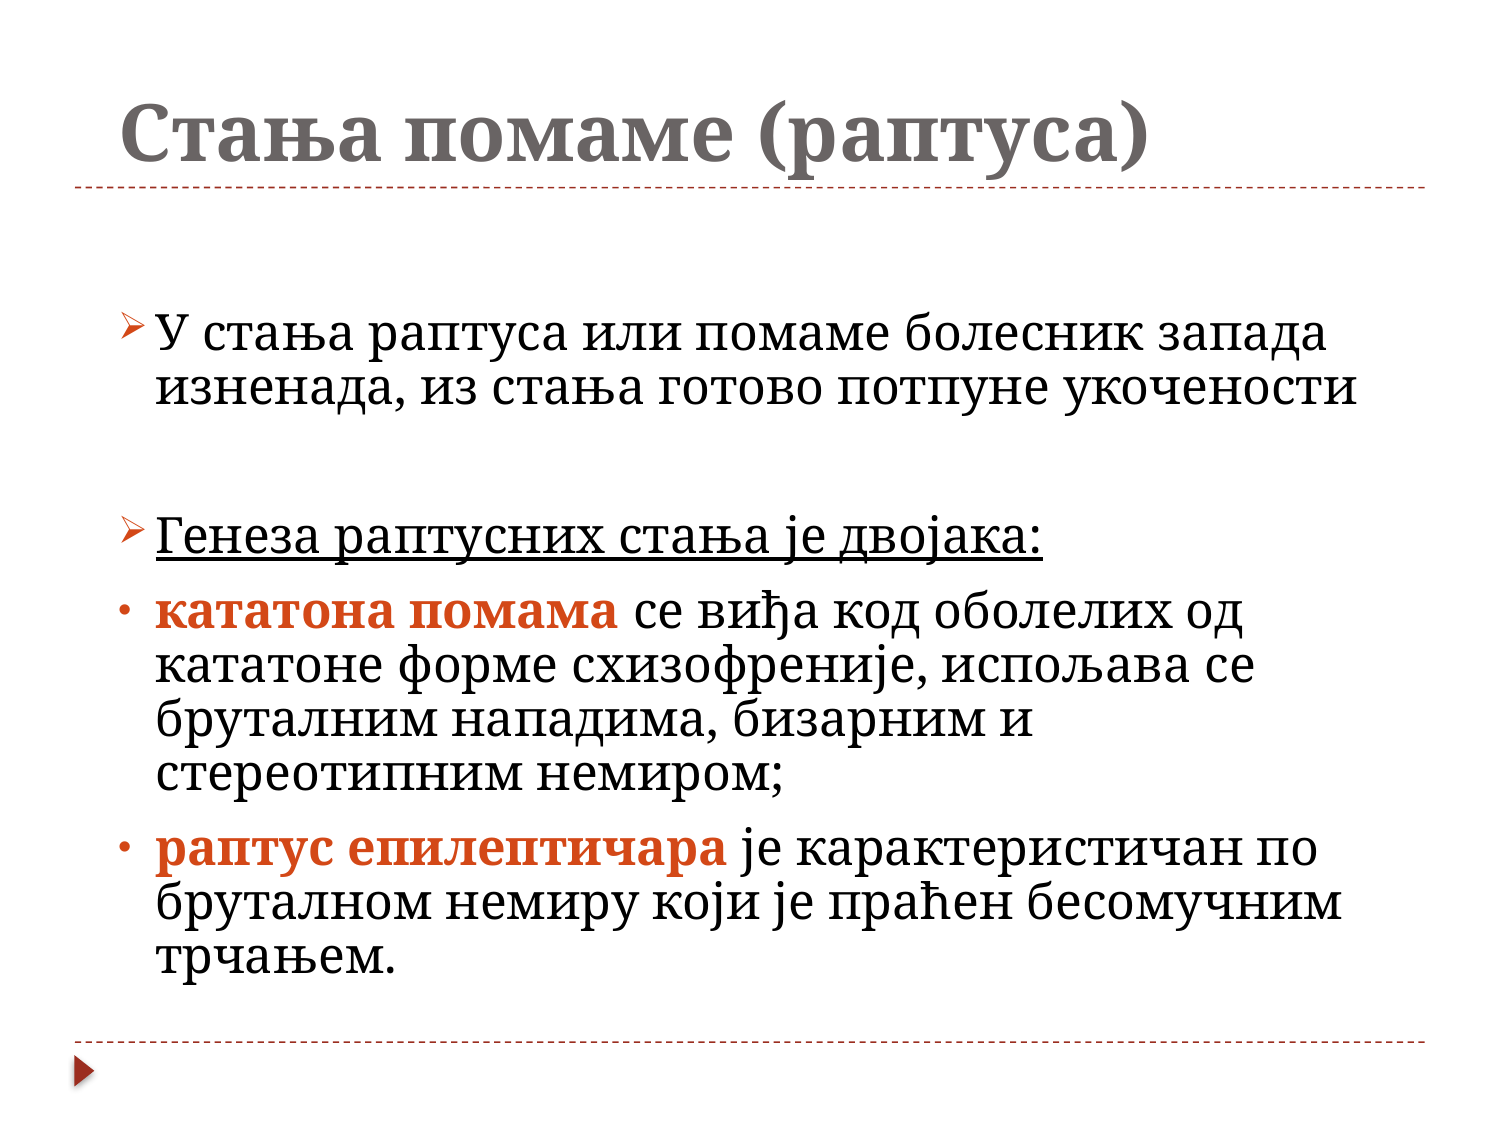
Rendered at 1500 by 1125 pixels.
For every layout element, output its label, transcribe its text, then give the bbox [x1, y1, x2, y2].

list У стања раптуса или помаме болесник запада изненада, из стања готово потпуне укочености Генеза раптусних стања је двојака: кататона помама се виђа код оболелих од кататоне форме схизофреније, испољава се бруталним нападима, бизарним и стереотипним немиром; раптус епилептичара је карактеристичан по бруталном немиру који је праћен бесомучним трчањем. [102, 299, 1398, 1014]
title Стања помаме (раптуса) [102, 59, 1398, 213]
